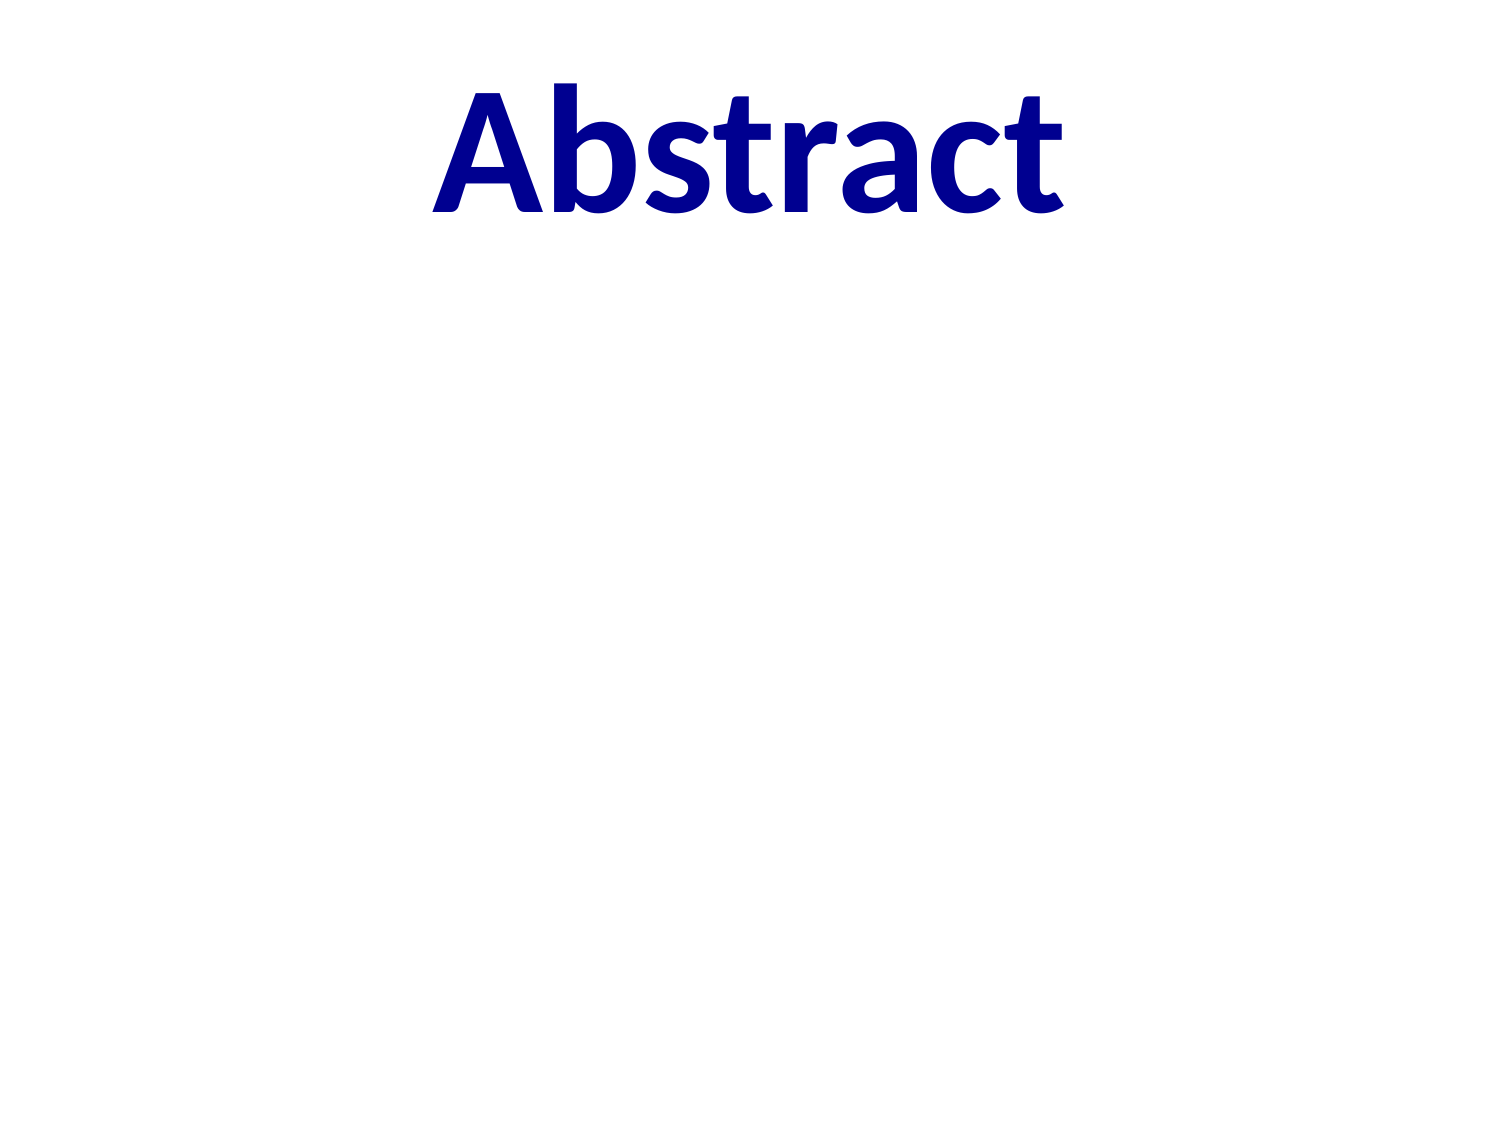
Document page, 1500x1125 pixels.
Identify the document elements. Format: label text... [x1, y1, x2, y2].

title Abstract [75, 45, 1425, 233]
